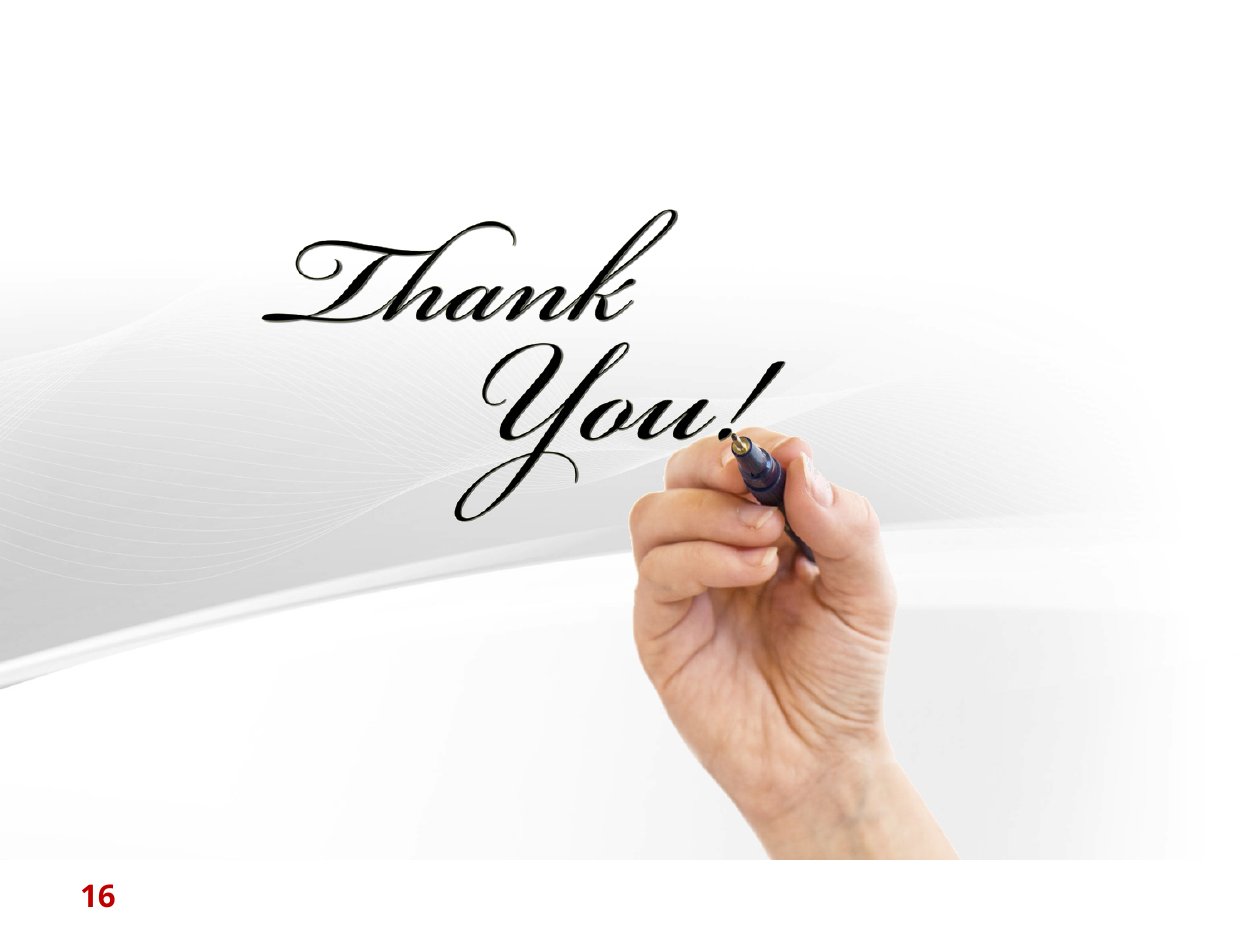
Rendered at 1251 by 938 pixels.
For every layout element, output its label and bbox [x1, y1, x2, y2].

picture [0, 77, 1250, 860]
